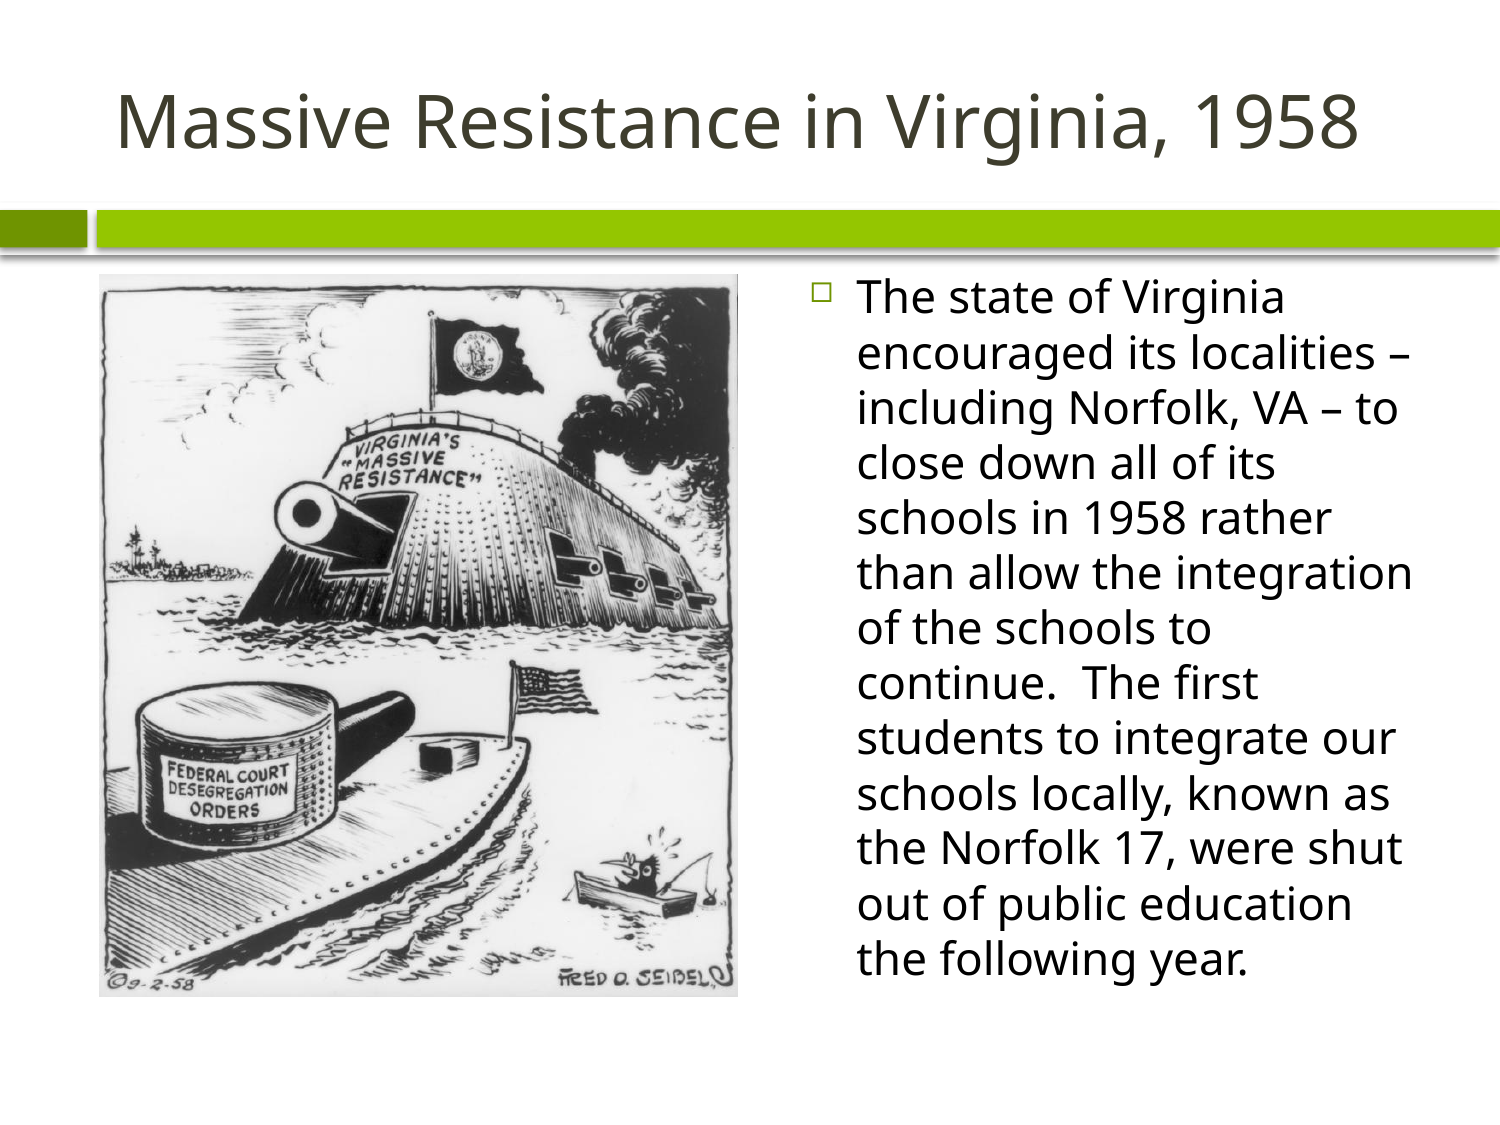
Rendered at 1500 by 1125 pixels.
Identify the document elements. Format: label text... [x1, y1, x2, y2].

list The state of Virginia encouraged its localities – including Norfolk, VA – to close down all of its schools in 1958 rather than allow the integration of the schools to continue. The first students to integrate our schools locally, known as the Norfolk 17, were shut out of public education the following year. [794, 260, 1433, 1011]
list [99, 273, 738, 998]
title Massive Resistance in Virginia, 1958 [99, 37, 1438, 200]
